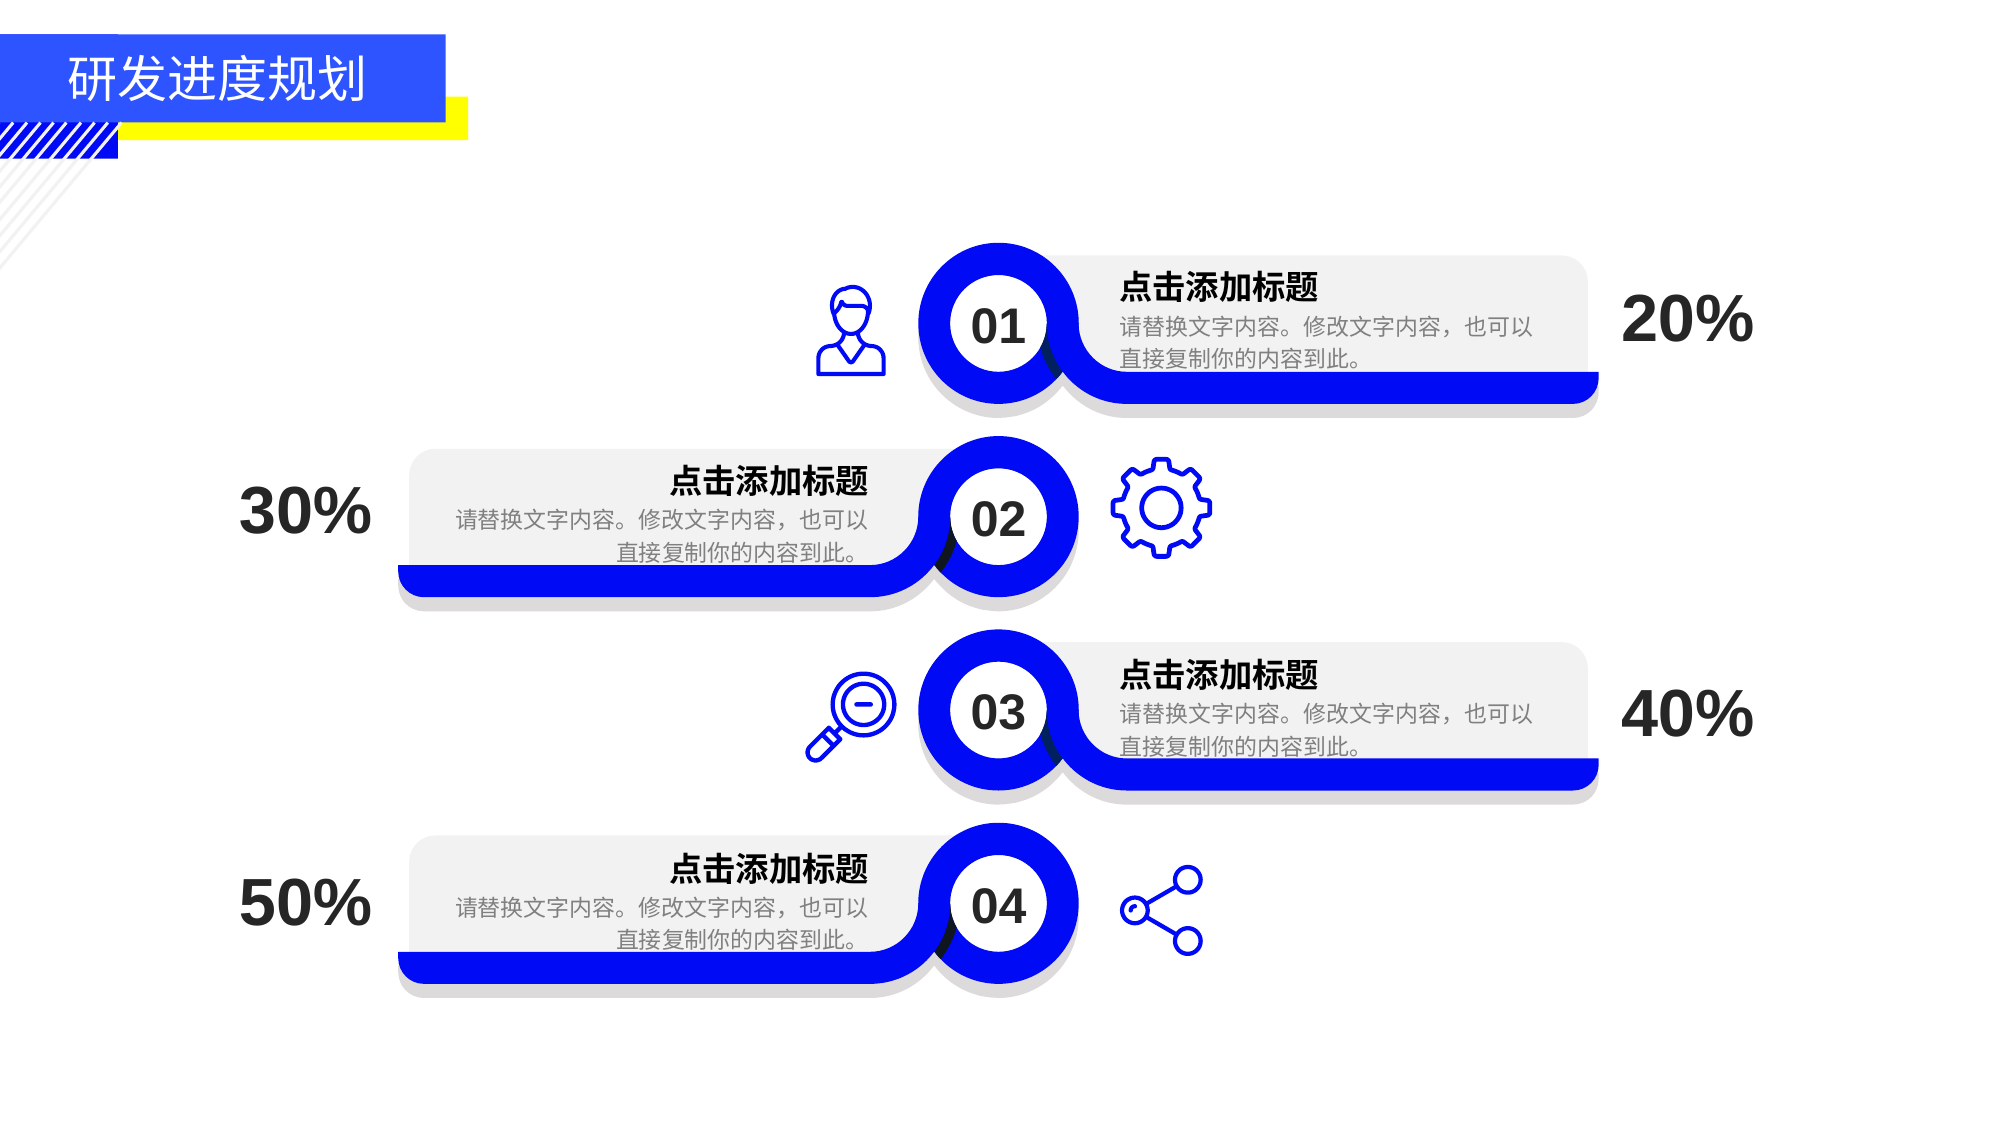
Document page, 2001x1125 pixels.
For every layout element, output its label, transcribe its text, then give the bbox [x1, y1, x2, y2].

text_box 20% [1615, 274, 1761, 355]
text_box 40% [1615, 669, 1761, 750]
text_box 30% [232, 467, 379, 548]
text_box 研发进度规划 [52, 40, 410, 115]
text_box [1110, 456, 1213, 559]
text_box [918, 629, 1599, 805]
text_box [398, 436, 1079, 612]
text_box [805, 671, 897, 763]
text_box 50% [232, 858, 379, 939]
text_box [398, 822, 1079, 999]
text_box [1119, 864, 1203, 956]
text_box [816, 284, 886, 377]
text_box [918, 242, 1599, 419]
